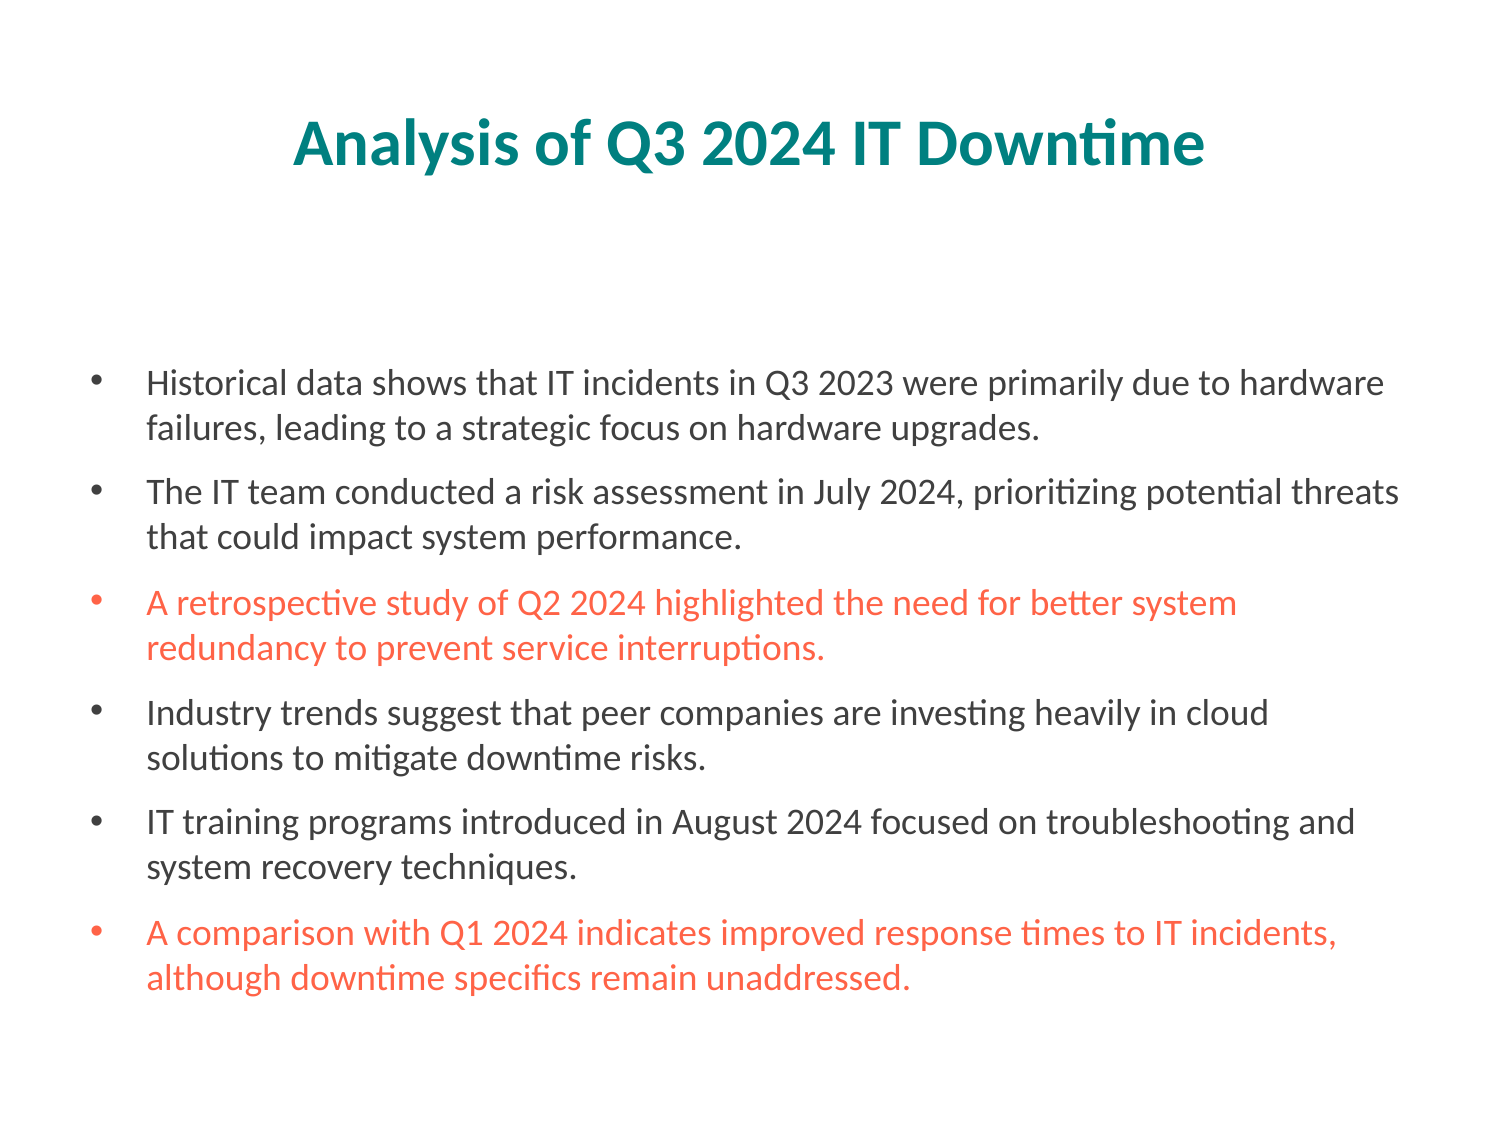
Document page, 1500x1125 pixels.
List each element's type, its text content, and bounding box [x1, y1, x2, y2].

title Analysis of Q3 2024 IT Downtime [75, 45, 1425, 233]
list Historical data shows that IT incidents in Q3 2023 were primarily due to hardware failures, leading to a strategic focus on hardware upgrades. The IT team conducted a risk assessment in July 2024, prioritizing potential threats that could impact system performance. A retrospective study of Q2 2024 highlighted the need for better system redundancy to prevent service interruptions. Industry trends suggest that peer companies are investing heavily in cloud solutions to mitigate downtime risks. IT training programs introduced in August 2024 focused on troubleshooting and system recovery techniques. A comparison with Q1 2024 indicates improved response times to IT incidents, although downtime specifics remain unaddressed. [75, 262, 1425, 1005]
